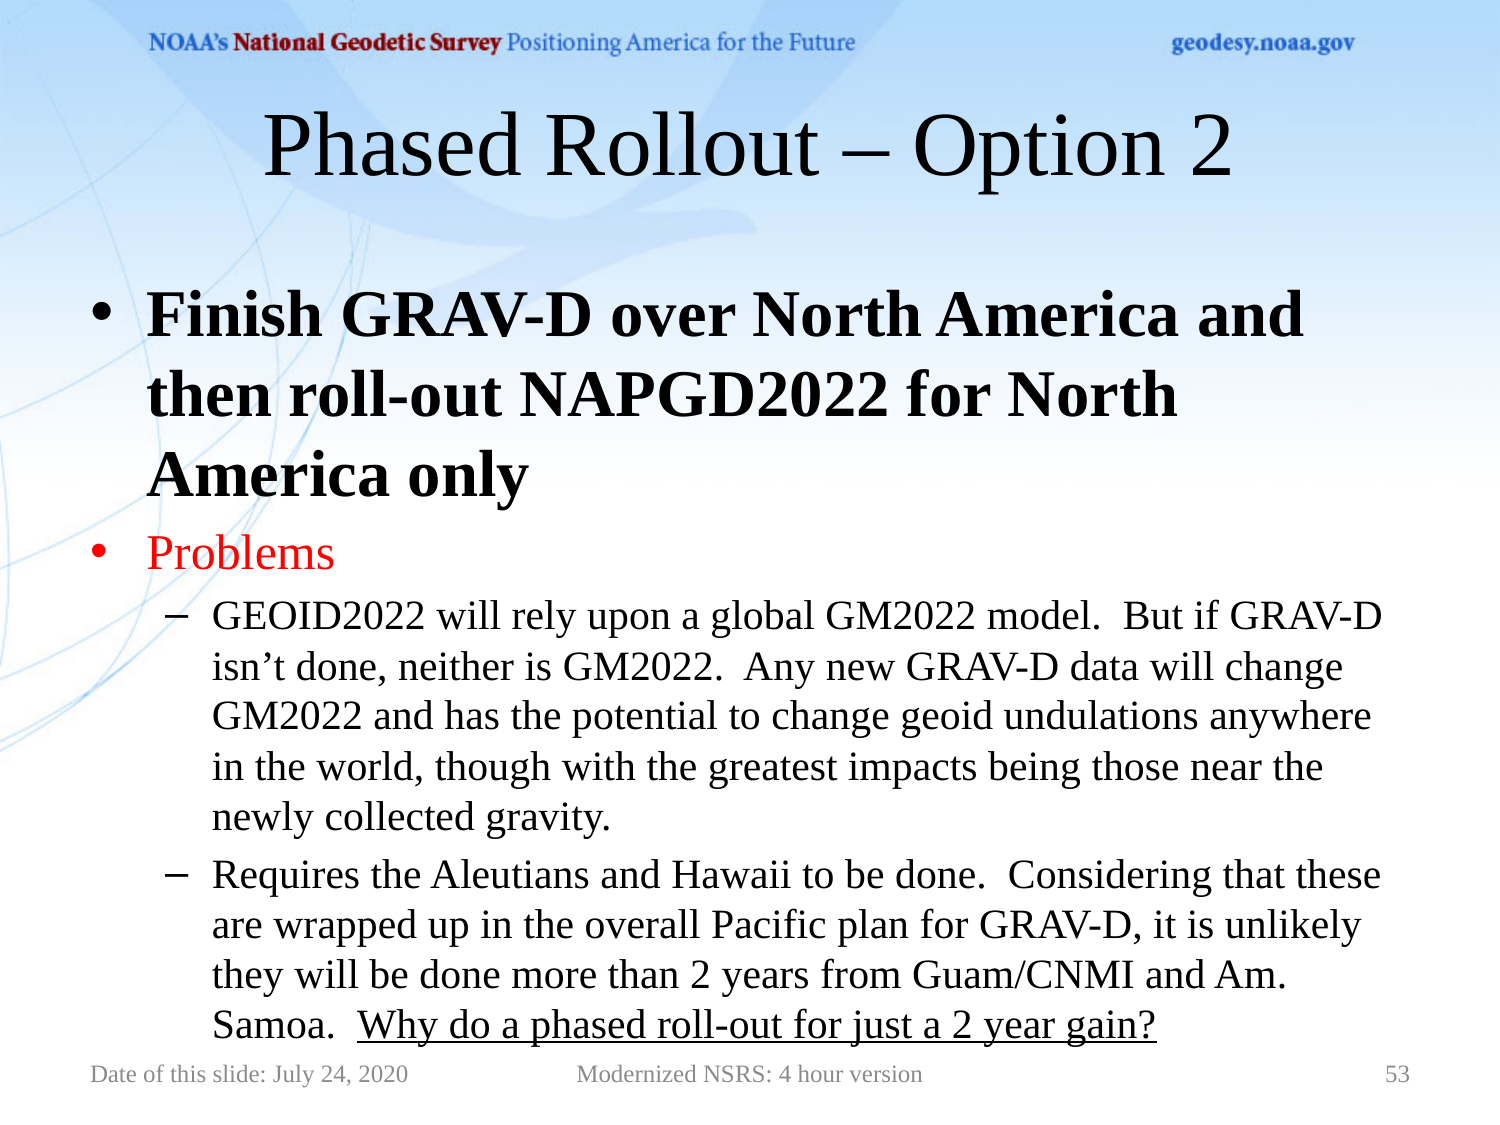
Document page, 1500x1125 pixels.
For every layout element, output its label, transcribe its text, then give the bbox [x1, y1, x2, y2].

title Phased Rollout – Option 2 [75, 45, 1425, 233]
slide_number 53 [1074, 1042, 1425, 1103]
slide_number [75, 1042, 425, 1103]
footer Modernized NSRS: 4 hour version [512, 1042, 988, 1103]
picture [0, 0, 1500, 1125]
list Finish GRAV-D over North America and then roll-out NAPGD2022 for North America only Problems GEOID2022 will rely upon a global GM2022 model. But if GRAV-D isn’t done, neither is GM2022. Any new GRAV-D data will change GM2022 and has the potential to change geoid undulations anywhere in the world, though with the greatest impacts being those near the newly collected gravity. Requires the Aleutians and Hawaii to be done. Considering that these are wrapped up in the overall Pacific plan for GRAV-D, it is unlikely they will be done more than 2 years from Guam/CNMI and Am. Samoa. Why do a phased roll-out for just a 2 year gain? [75, 262, 1425, 1005]
